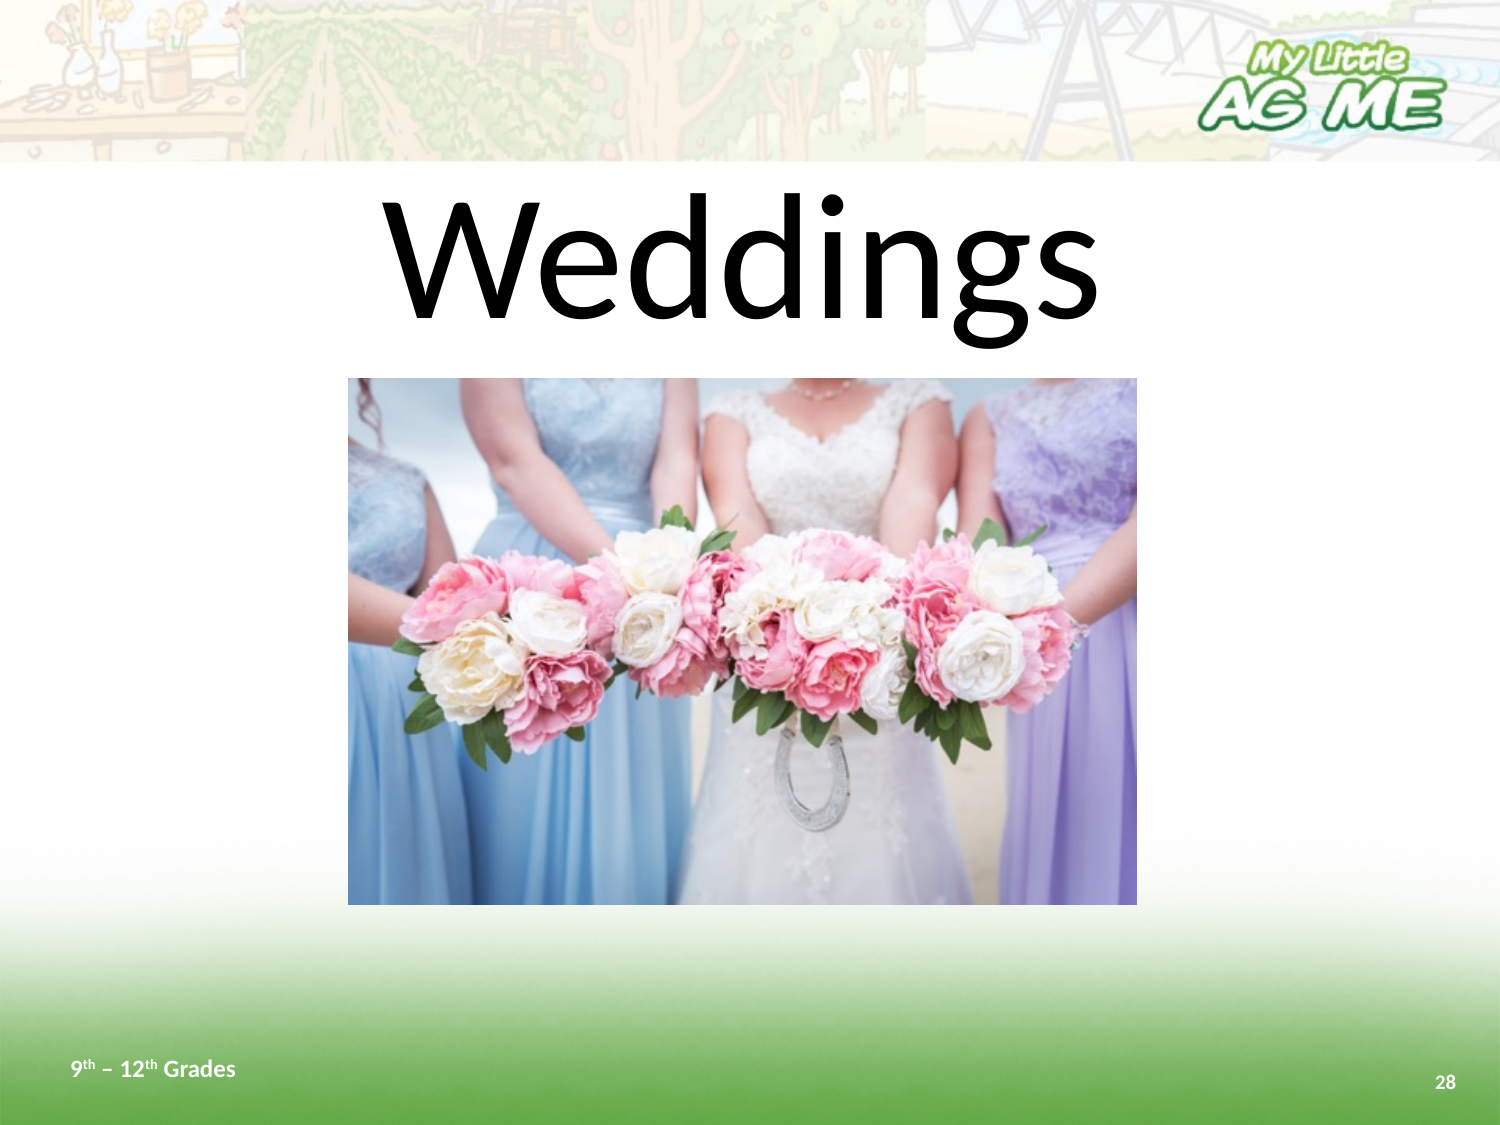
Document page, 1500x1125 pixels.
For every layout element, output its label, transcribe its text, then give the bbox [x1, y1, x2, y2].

picture [0, 0, 1500, 1125]
text_box Weddings [133, 131, 1352, 363]
